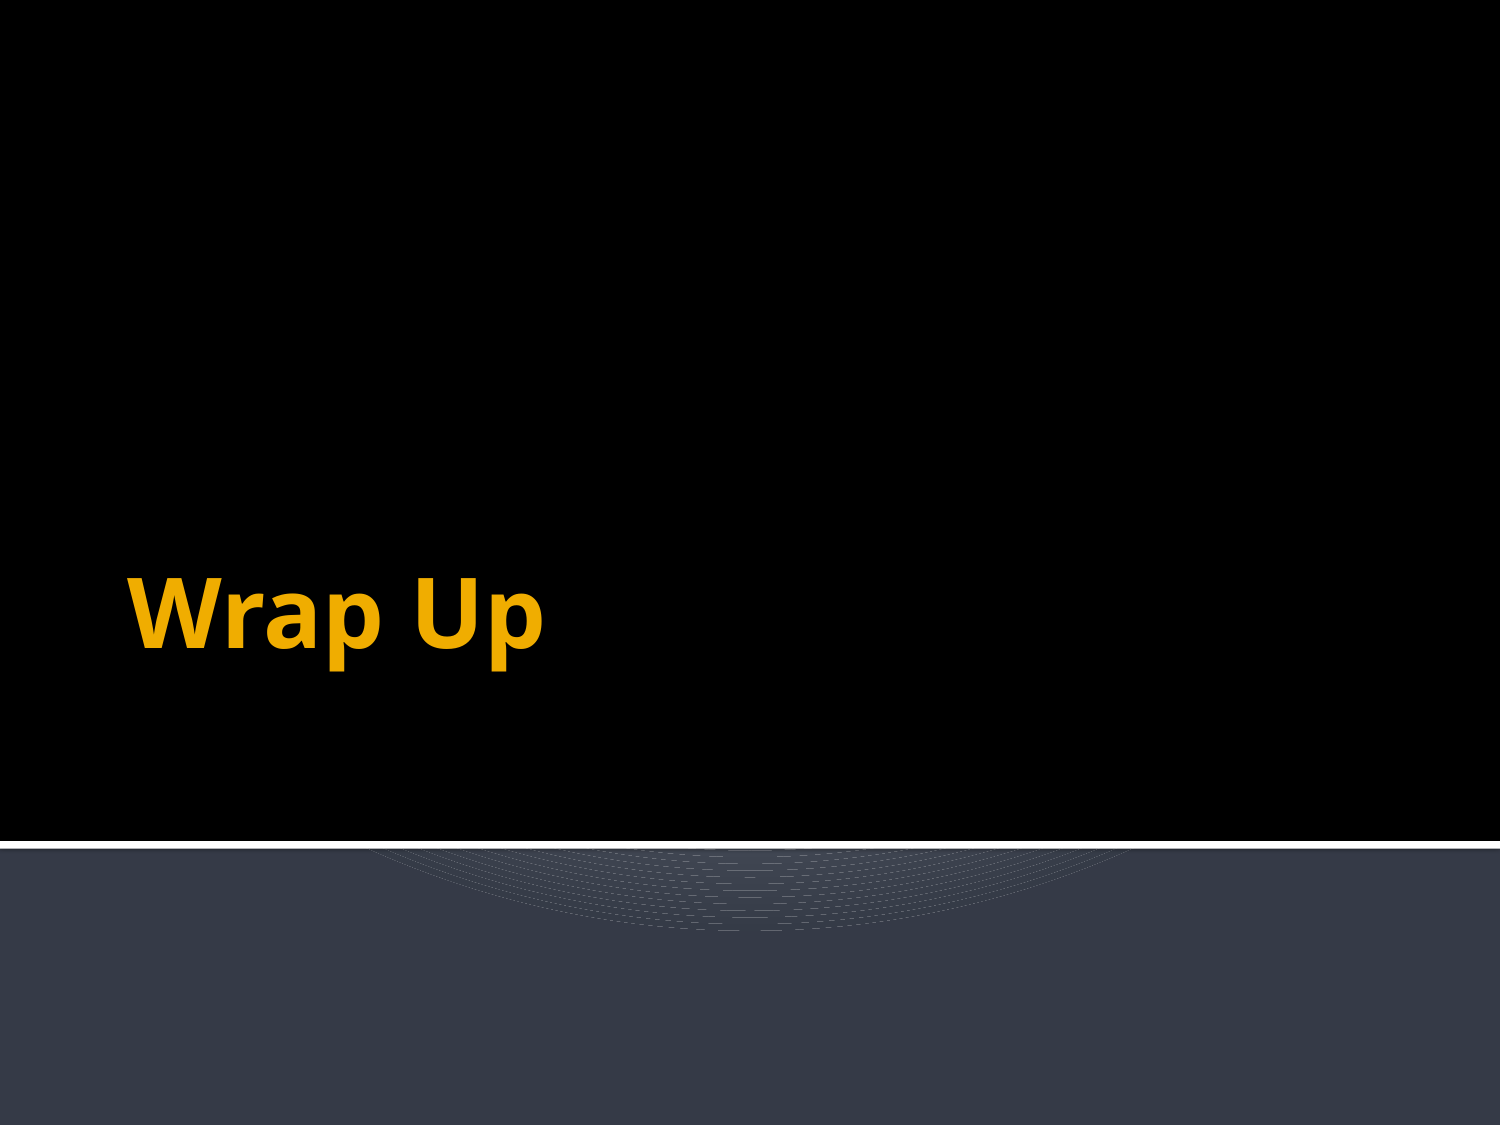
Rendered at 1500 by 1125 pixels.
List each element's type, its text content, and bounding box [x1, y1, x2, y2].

title Wrap Up [112, 550, 1438, 825]
